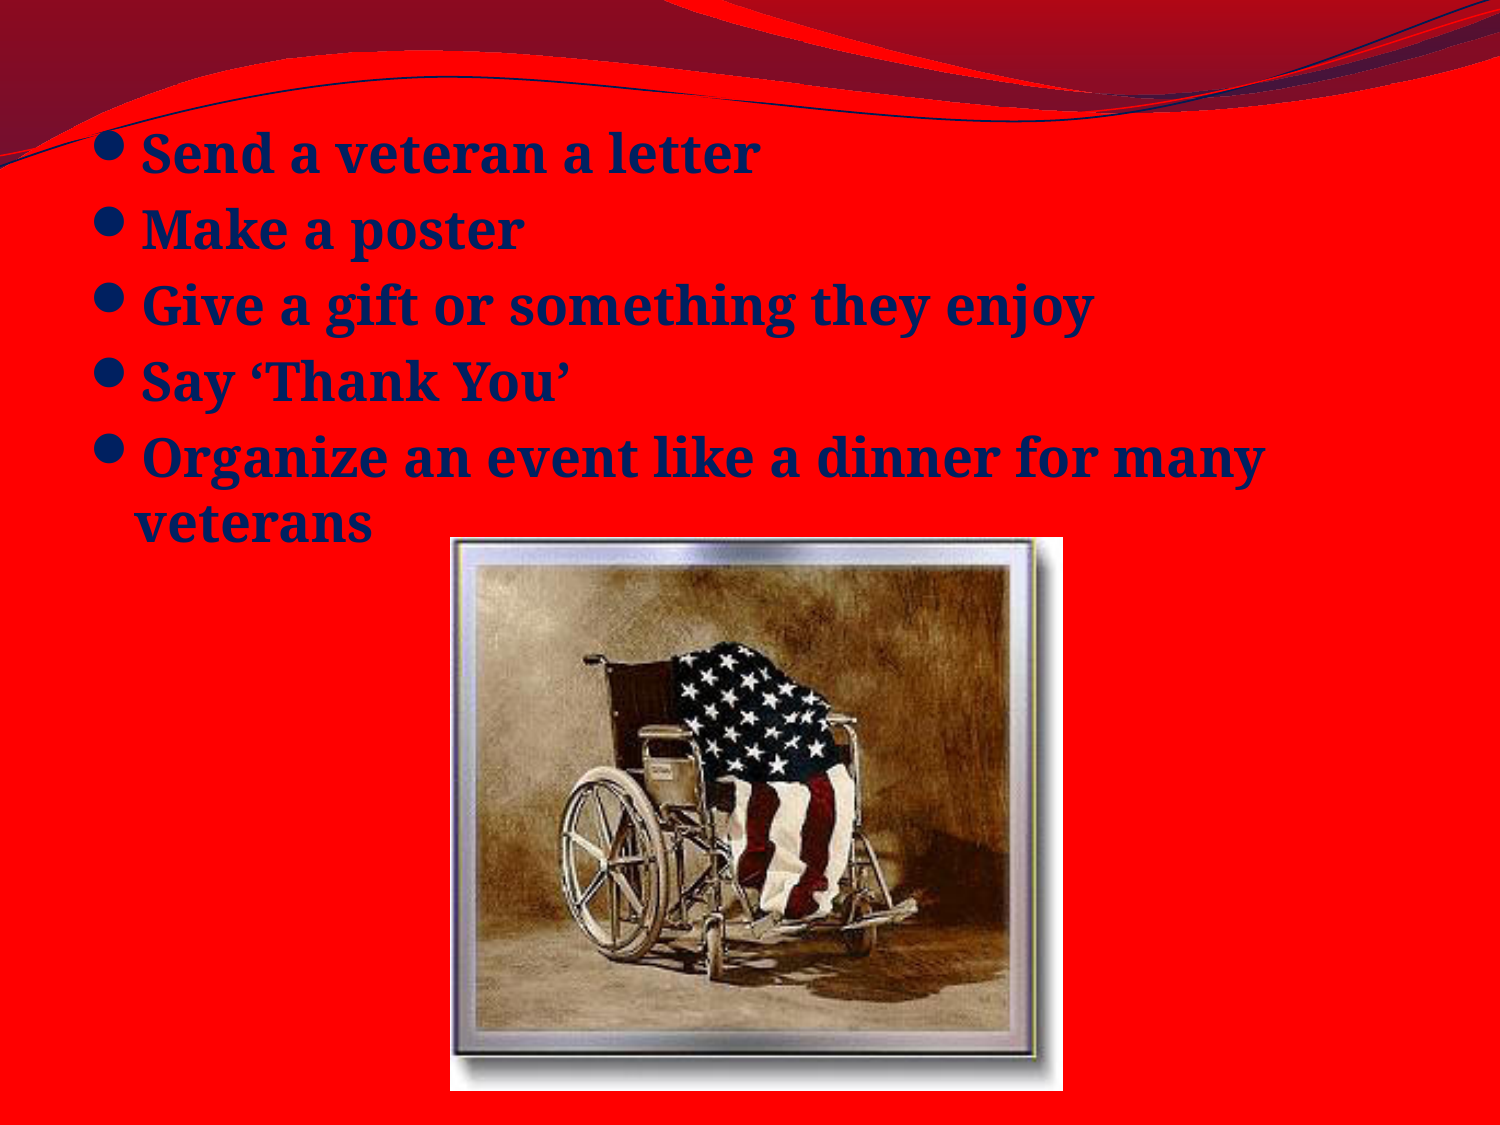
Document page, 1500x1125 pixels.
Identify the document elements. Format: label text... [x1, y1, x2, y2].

list Send a veteran a letter Make a poster Give a gift or something they enjoy Say ‘Thank You’ Organize an event like a dinner for many veterans [75, 112, 1425, 1038]
picture [449, 537, 1063, 1092]
